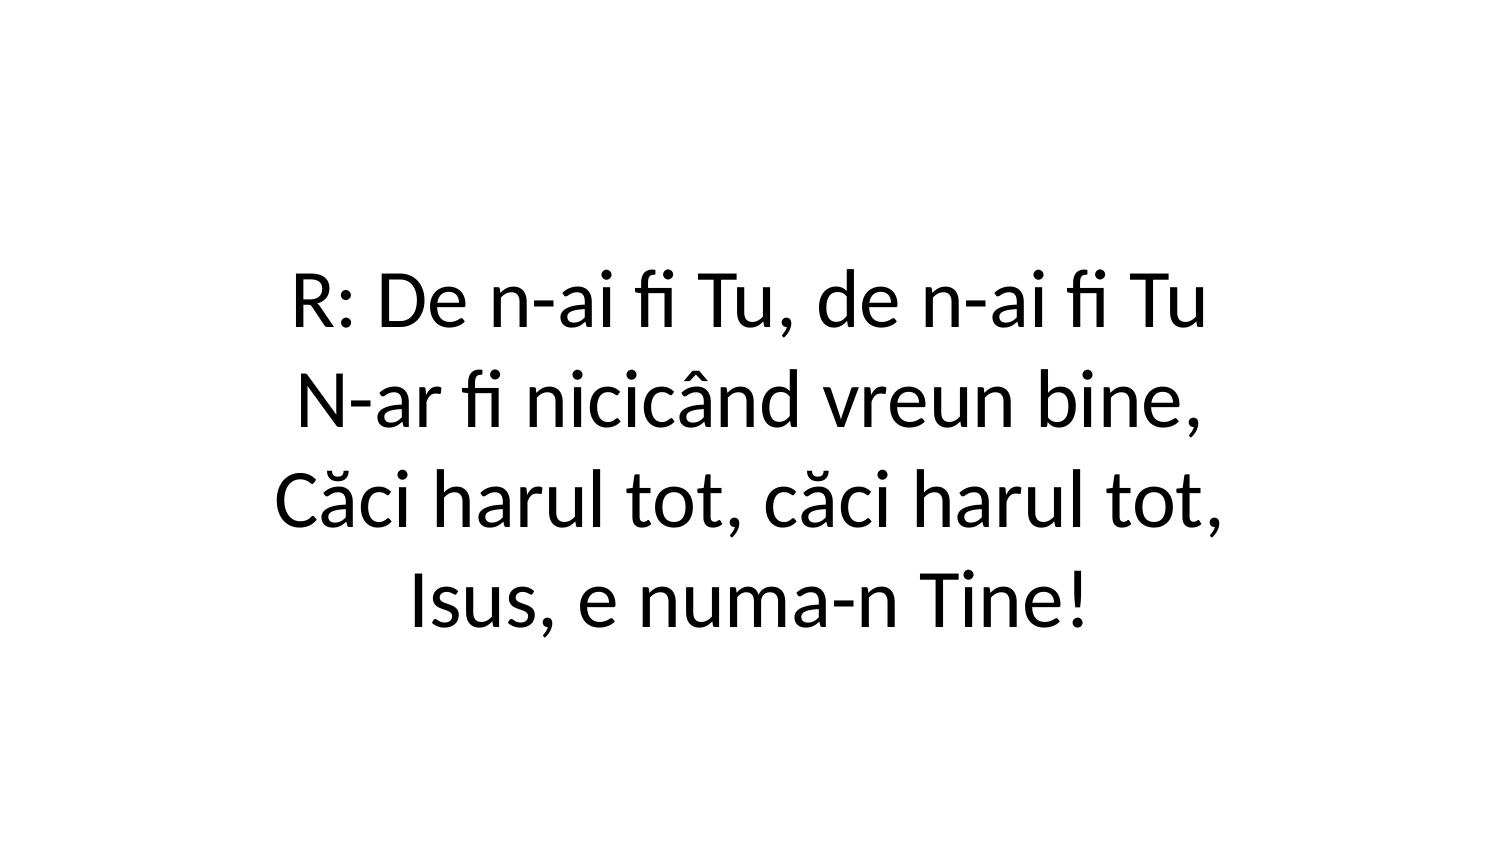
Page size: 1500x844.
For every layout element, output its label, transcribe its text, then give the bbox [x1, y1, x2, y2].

text_box R: De n-ai fi Tu, de n-ai fi Tu N-ar fi nicicând vreun bine, Căci harul tot, căci harul tot, Isus, e numa-n Tine! [259, 192, 1241, 652]
